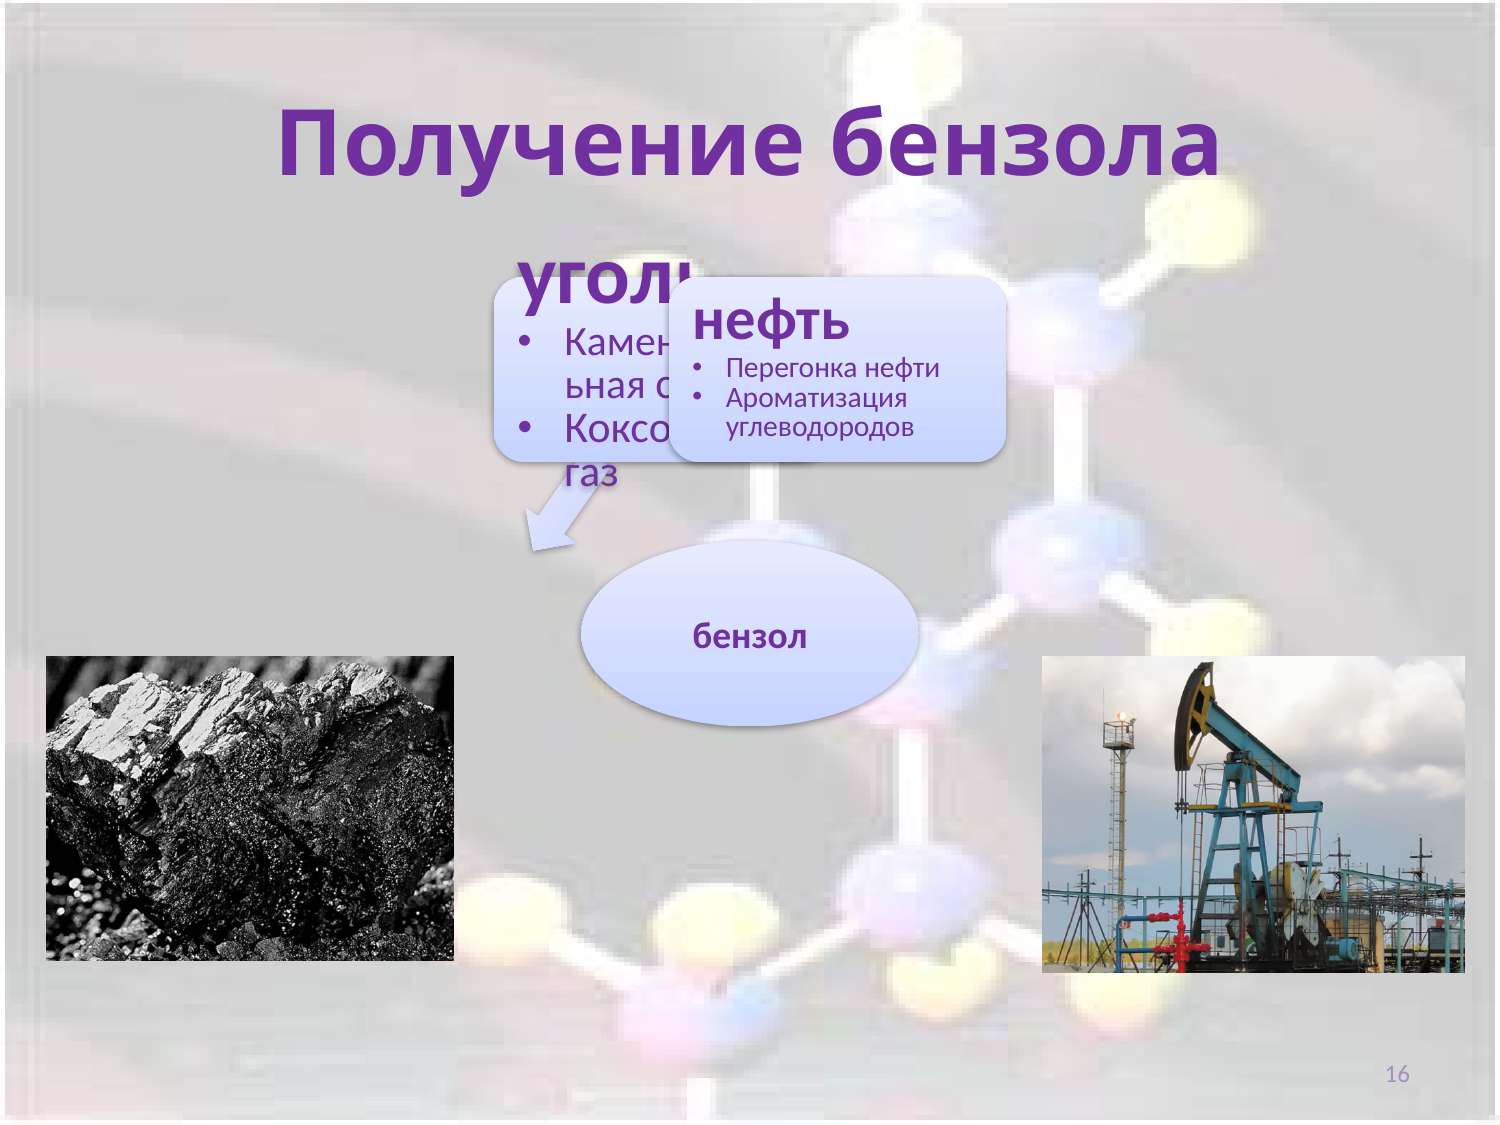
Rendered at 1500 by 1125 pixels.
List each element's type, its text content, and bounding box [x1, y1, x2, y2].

slide_number 16 [1074, 1042, 1425, 1103]
title Получение бензола [74, 44, 1426, 233]
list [74, 262, 1426, 1006]
picture [0, 0, 1500, 1125]
